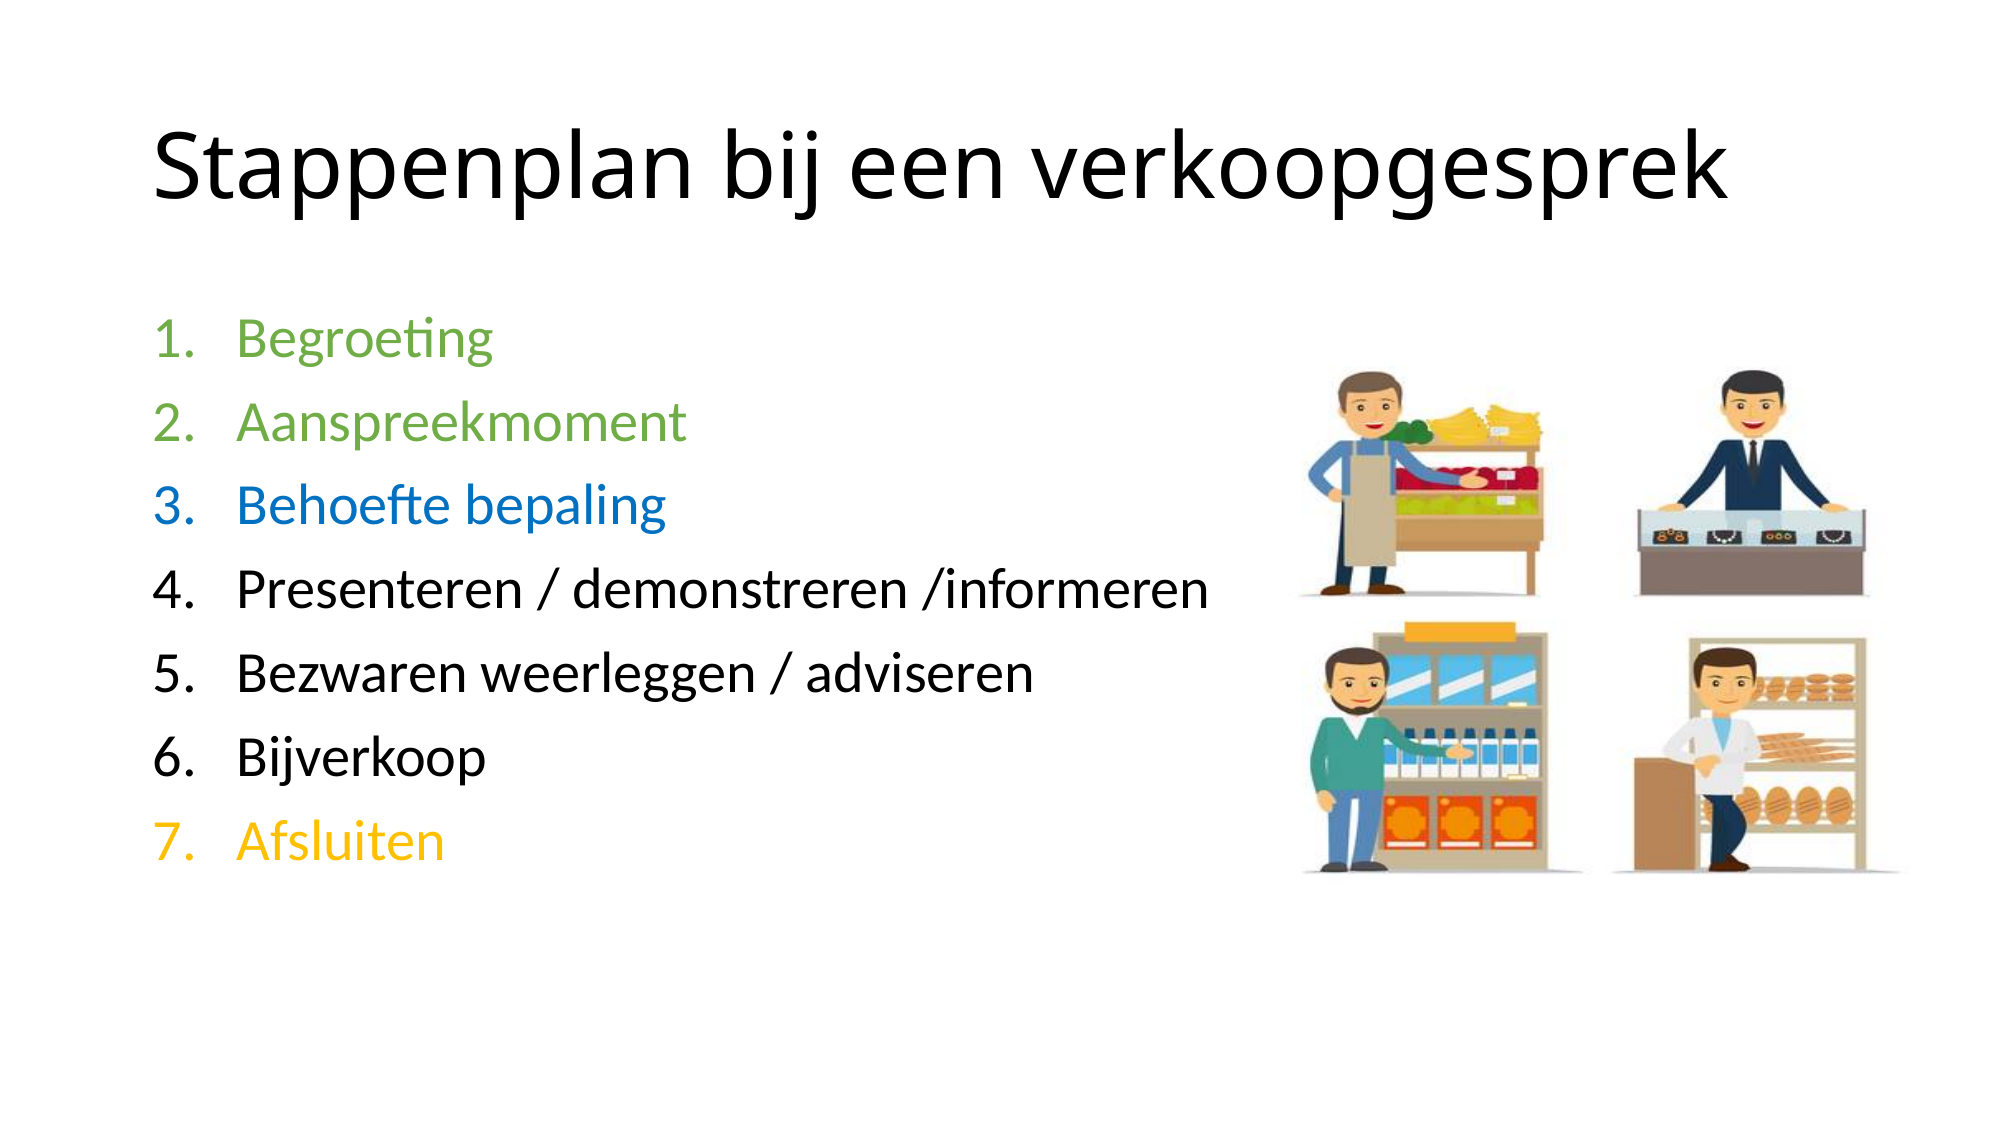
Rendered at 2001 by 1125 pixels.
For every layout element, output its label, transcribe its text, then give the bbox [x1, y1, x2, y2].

picture [1223, 324, 1967, 920]
list Begroeting Aanspreekmoment Behoefte bepaling Presenteren / demonstreren /informeren Bezwaren weerleggen / adviseren Bijverkoop Afsluiten [137, 299, 1863, 1014]
title Stappenplan bij een verkoopgesprek [137, 59, 1863, 278]
